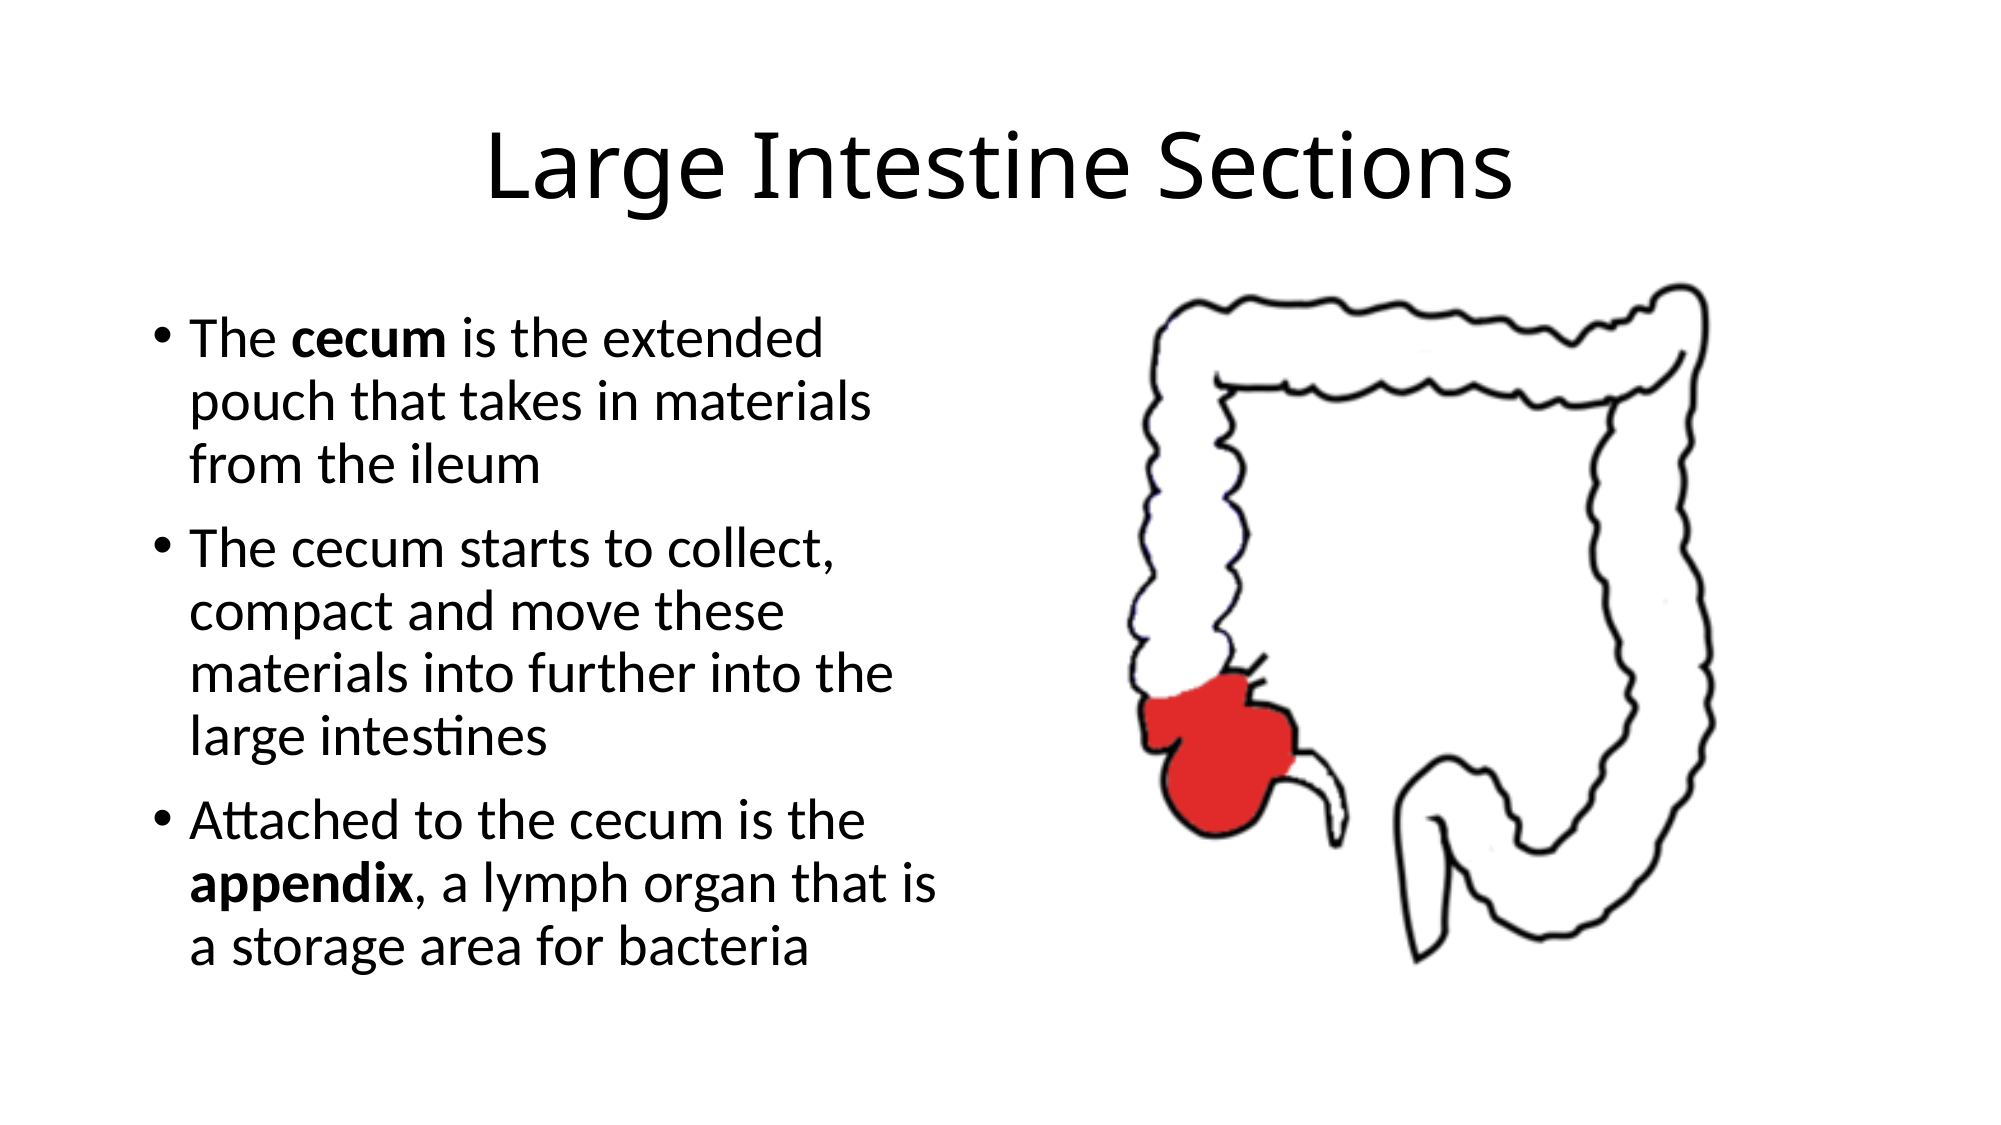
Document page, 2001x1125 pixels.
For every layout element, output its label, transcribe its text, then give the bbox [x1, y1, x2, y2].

list The cecum is the extended pouch that takes in materials from the ileum The cecum starts to collect, compact and move these materials into further into the large intestines Attached to the cecum is the appendix, a lymph organ that is a storage area for bacteria [137, 299, 988, 1014]
title Large Intestine Sections [137, 59, 1863, 278]
picture [1113, 277, 1750, 985]
